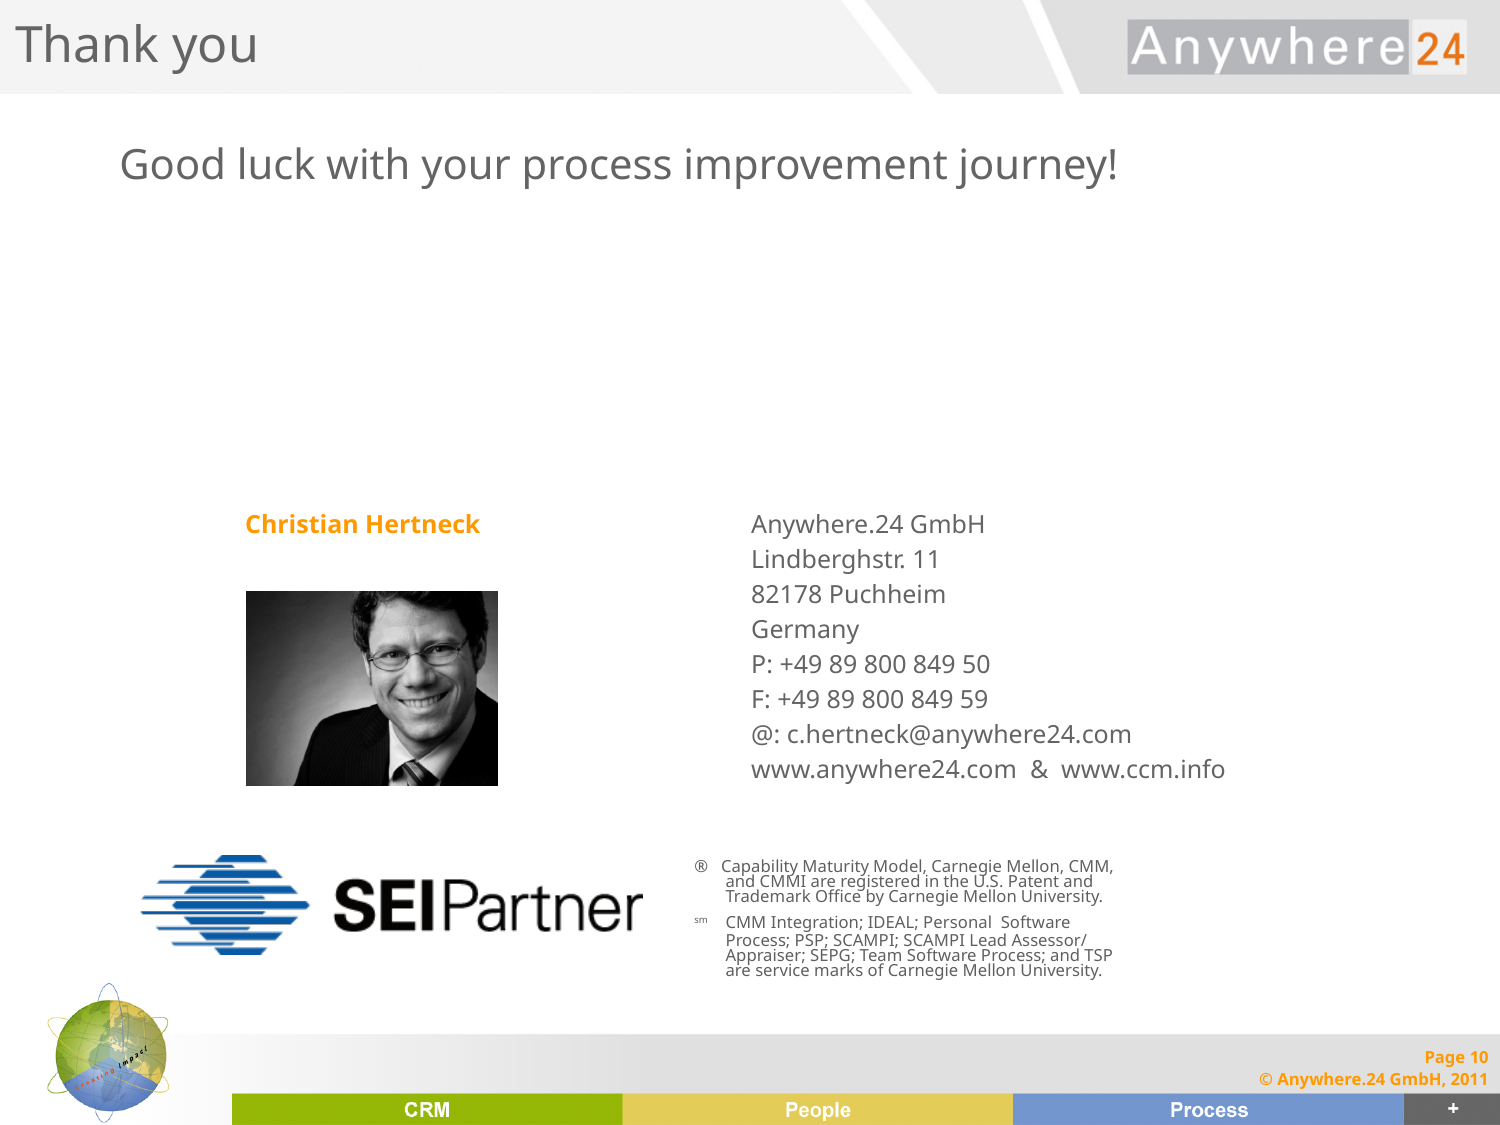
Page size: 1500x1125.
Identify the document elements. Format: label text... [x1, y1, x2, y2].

picture [245, 591, 498, 786]
text_box ® Capability Maturity Model, Carnegie Mellon, CMM, and CMMI are registered in the U.S. Patent and Trademark Office by Carnegie Mellon University. sm CMM Integration; IDEAL; Personal Software Process; PSP; SCAMPI; SCAMPI Lead Assessor/ Appraiser; SEPG; Team Software Process; and TSP are service marks of Carnegie Mellon University. [679, 852, 1143, 987]
picture [140, 855, 643, 955]
slide_number Page 10 © Anywhere.24 GmbH, 2011 [1191, 1039, 1500, 1077]
picture [0, 983, 1500, 1125]
list Good luck with your process improvement journey! [74, 129, 1463, 196]
text_box Christian Hertneck Anywhere.24 GmbH Lindberghstr. 11 82178 Puchheim Germany P: +49 89 800 849 50 F: +49 89 800 849 59 @: c.hertneck@anywhere24.com www.anywhere24.com & www.ccm.info [230, 501, 1293, 826]
title Thank you [0, 0, 1113, 101]
picture [1113, 0, 1500, 94]
